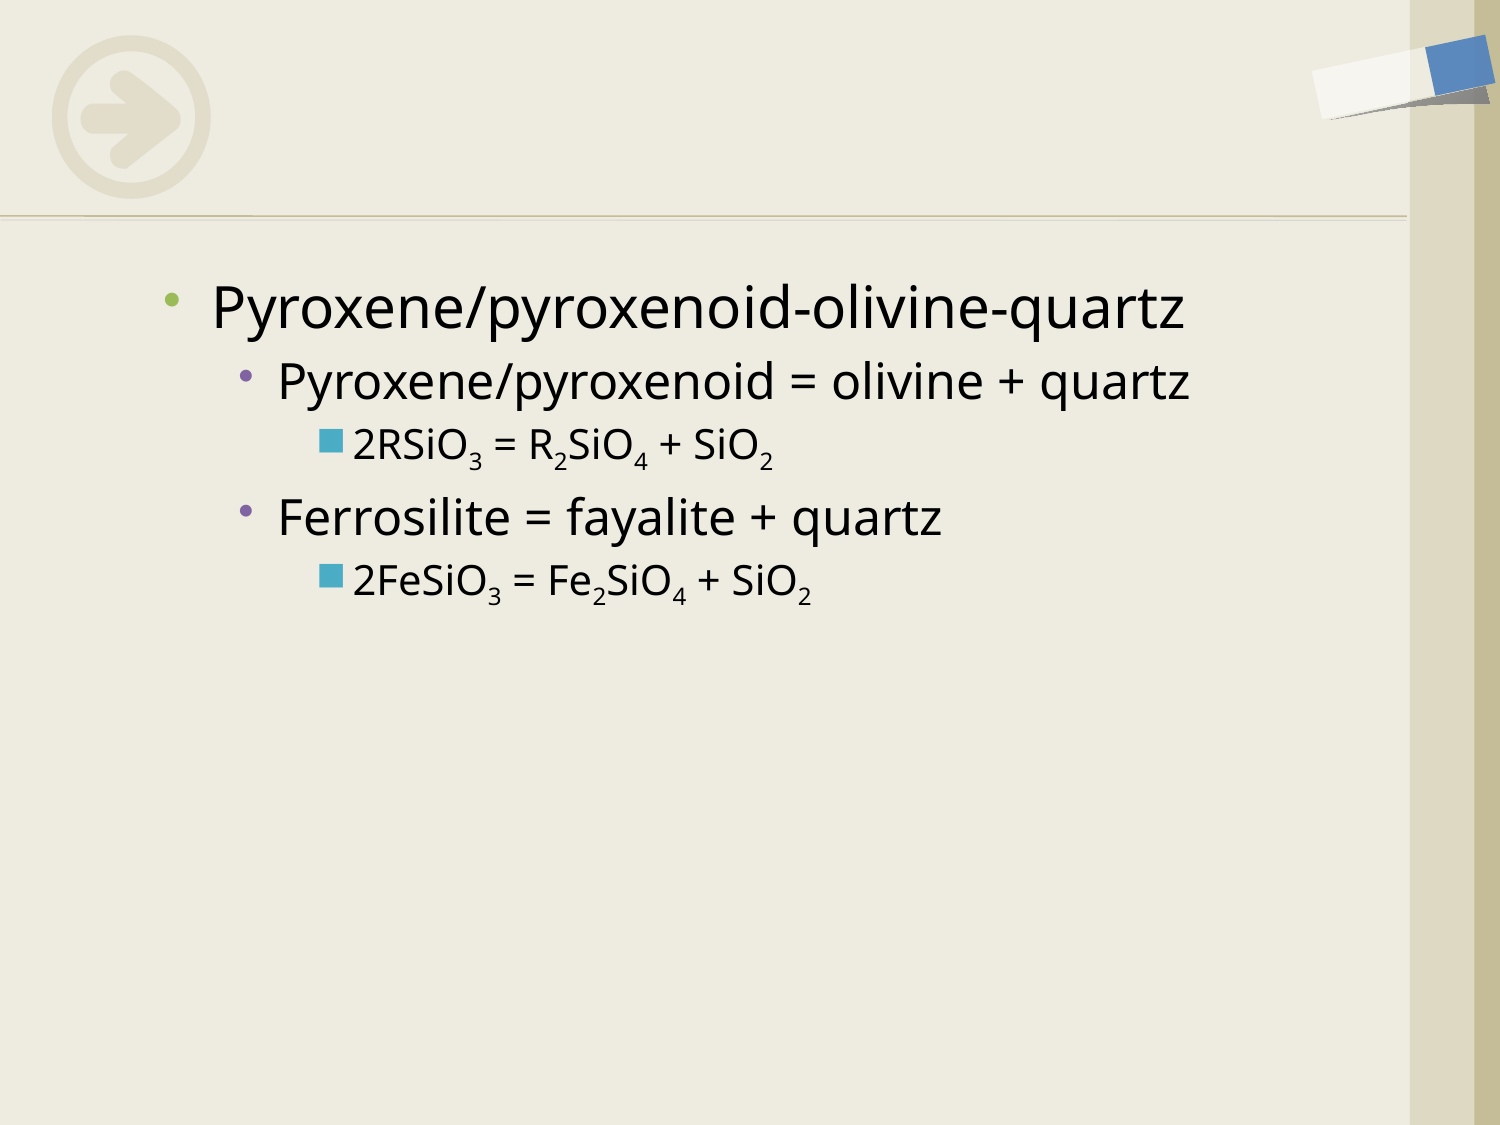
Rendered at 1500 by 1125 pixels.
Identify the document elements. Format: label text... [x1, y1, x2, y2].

list Pyroxene/pyroxenoid-olivine-quartz Pyroxene/pyroxenoid = olivine + quartz 2RSiO3 = R2SiO4 + SiO2 Ferrosilite = fayalite + quartz 2FeSiO3 = Fe2SiO4 + SiO2 [75, 262, 1406, 1005]
